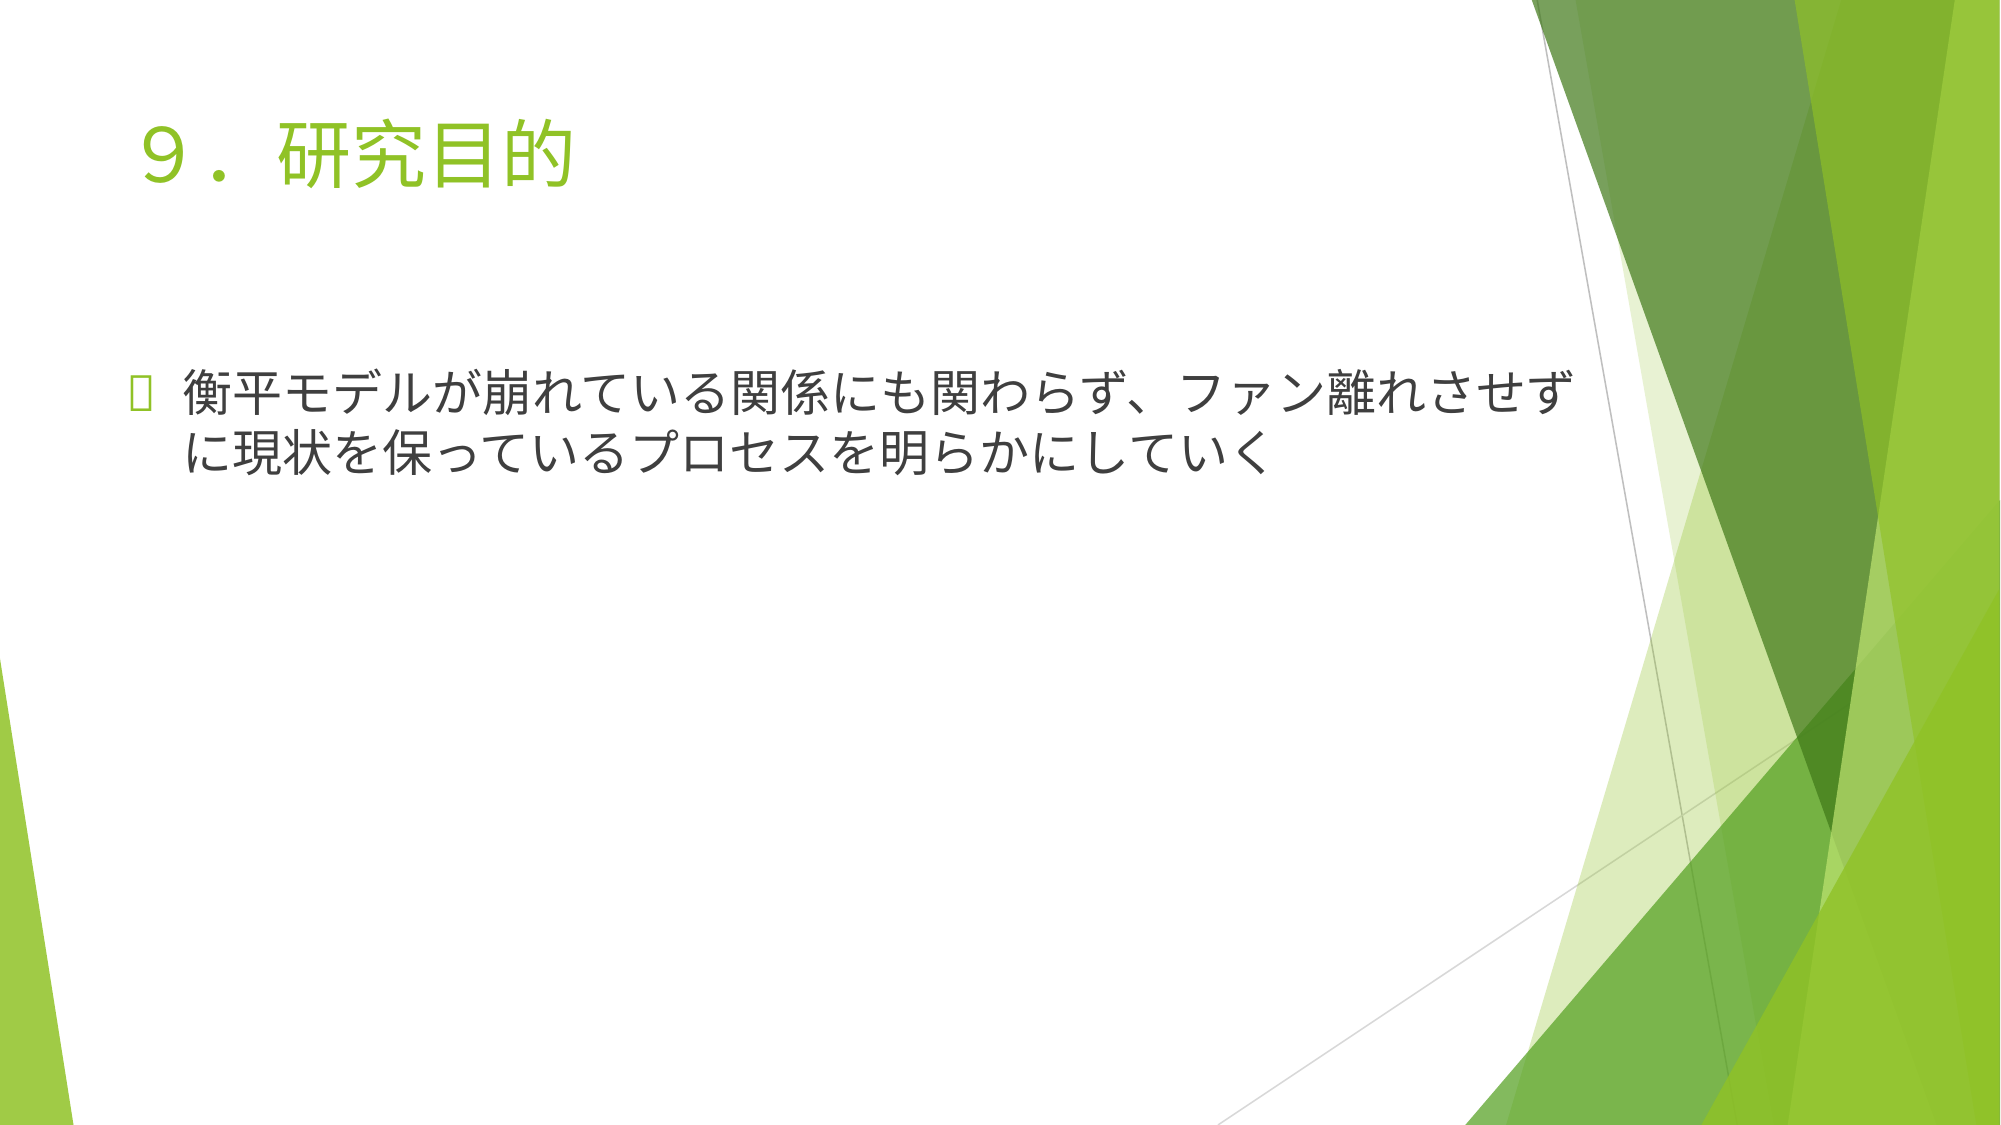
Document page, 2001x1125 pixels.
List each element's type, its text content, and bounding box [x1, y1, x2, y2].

list 衡平モデルが崩れている関係にも関わらず、ファン離れさせずに現状を保っているプロセスを明らかにしていく [111, 354, 1600, 992]
title ９．研究目的 [111, 99, 1522, 317]
